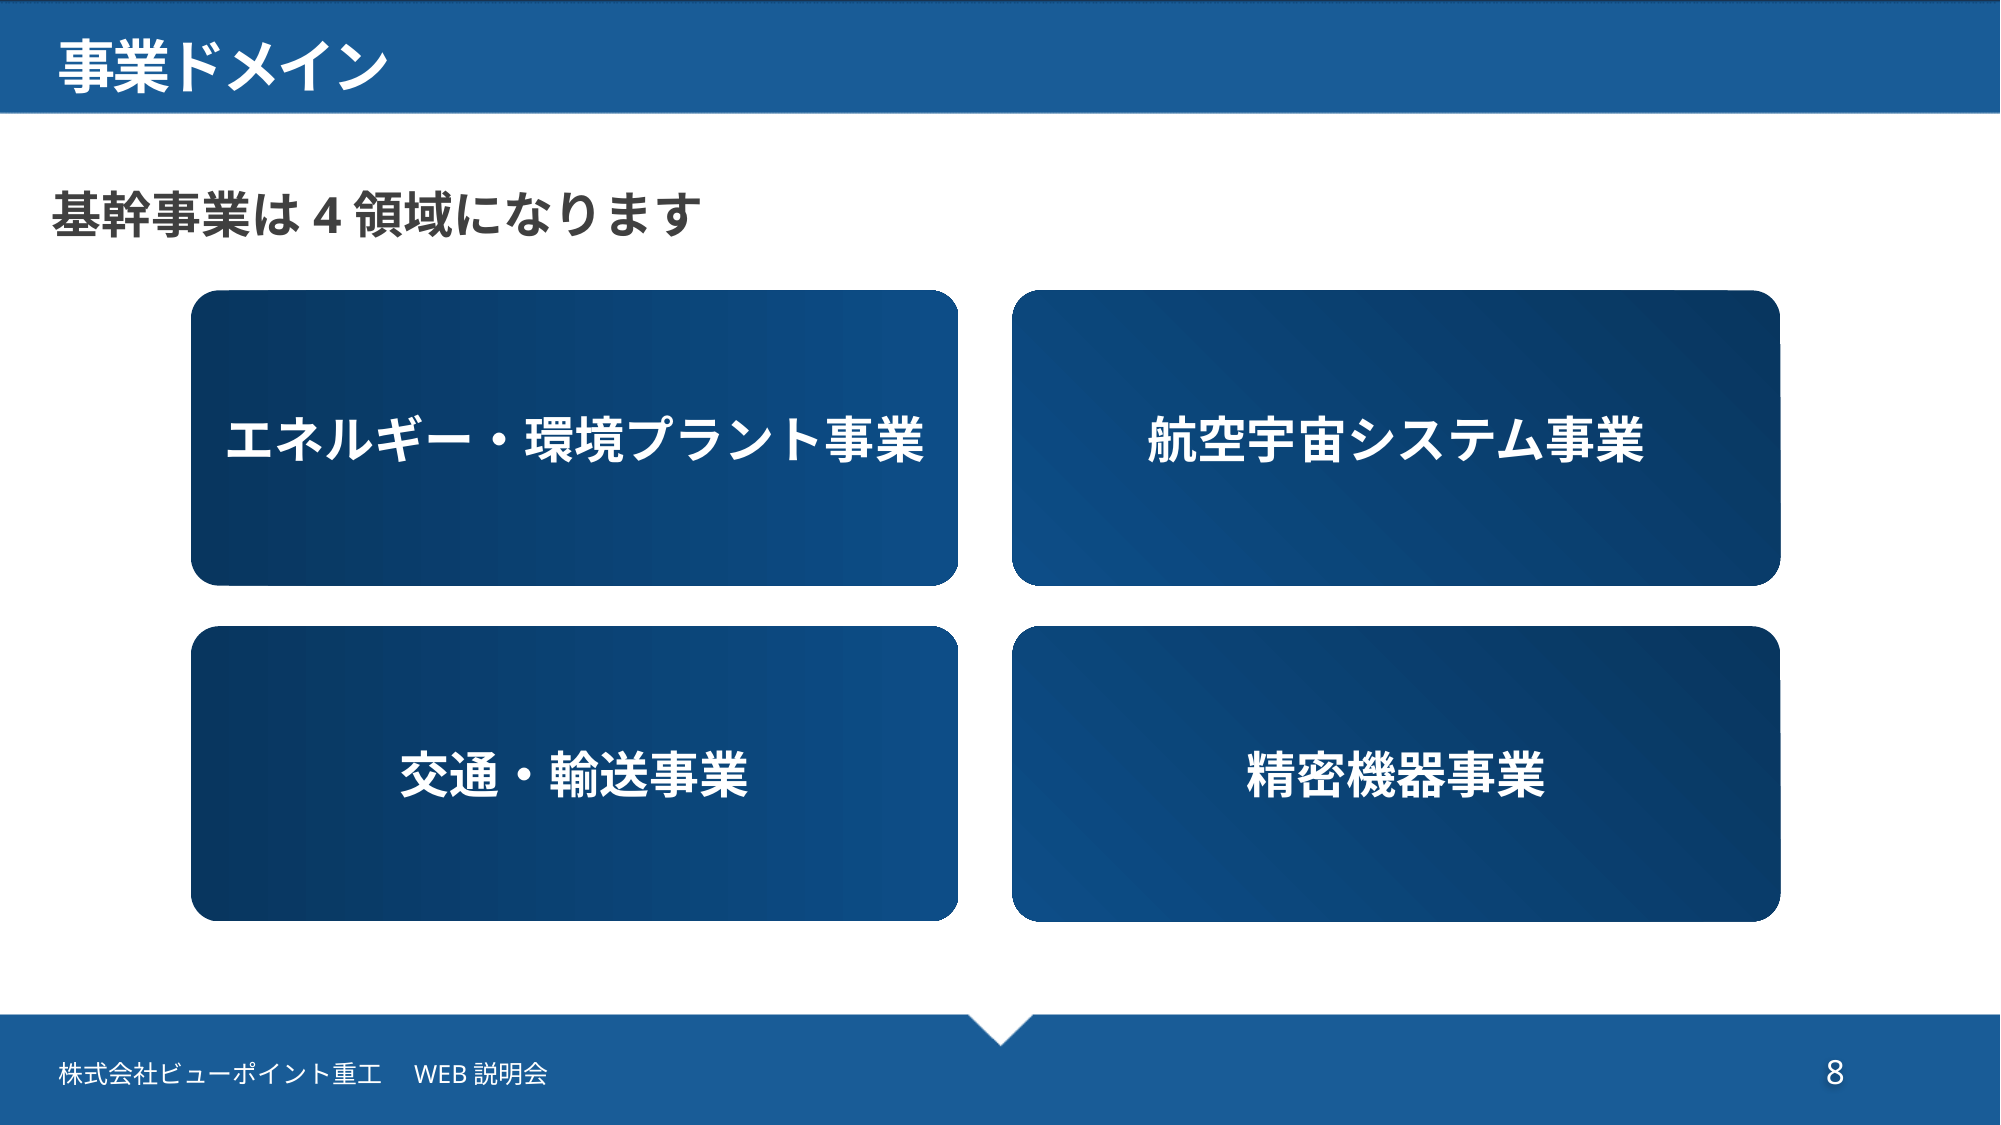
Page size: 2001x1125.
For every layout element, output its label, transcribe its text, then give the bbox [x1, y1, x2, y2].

list 事業ドメイン [42, 30, 1226, 105]
text_box 基幹事業は4領域になります [36, 176, 719, 251]
text_box 航空宇宙システム事業 [1010, 288, 1782, 588]
picture [0, 0, 2000, 1125]
text_box 交通・輸送事業 [189, 624, 961, 924]
text_box 精密機器事業 [1010, 624, 1782, 924]
text_box エネルギー・環境プラント事業 [189, 288, 961, 588]
